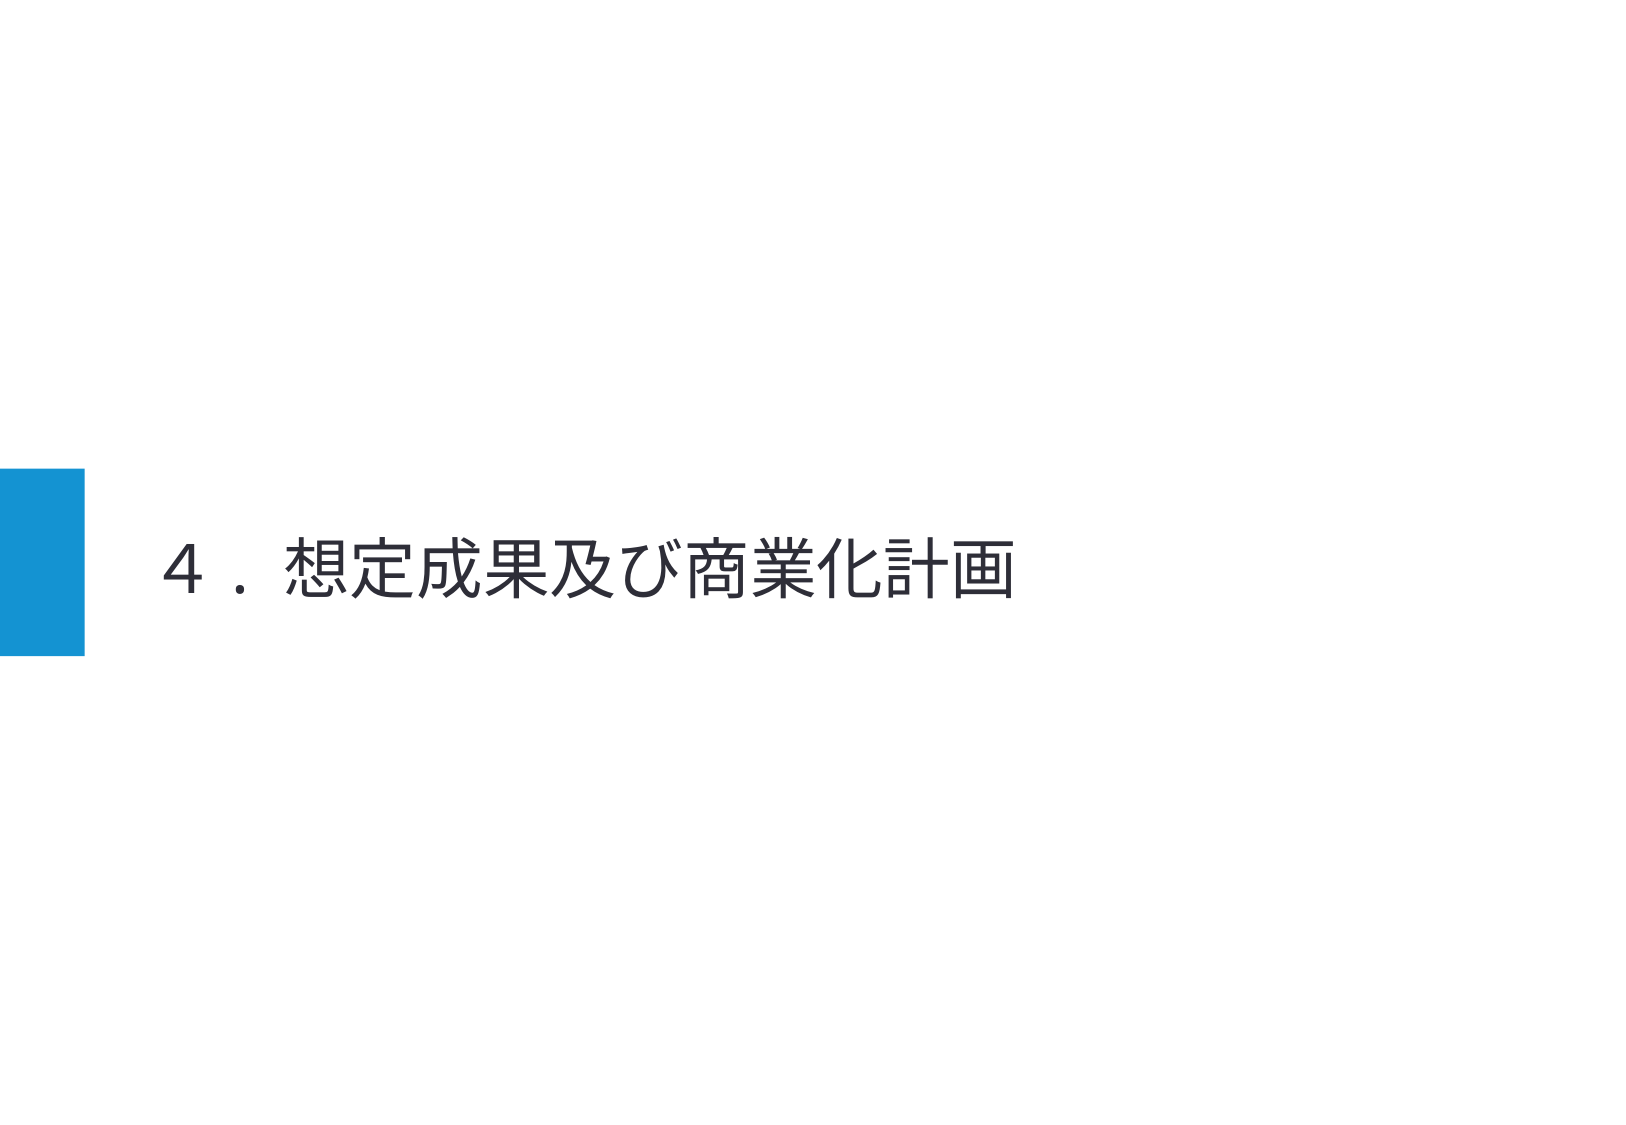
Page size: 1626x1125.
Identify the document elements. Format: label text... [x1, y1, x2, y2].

list ４. 想定成果及び商業化計画 [134, 463, 1341, 662]
